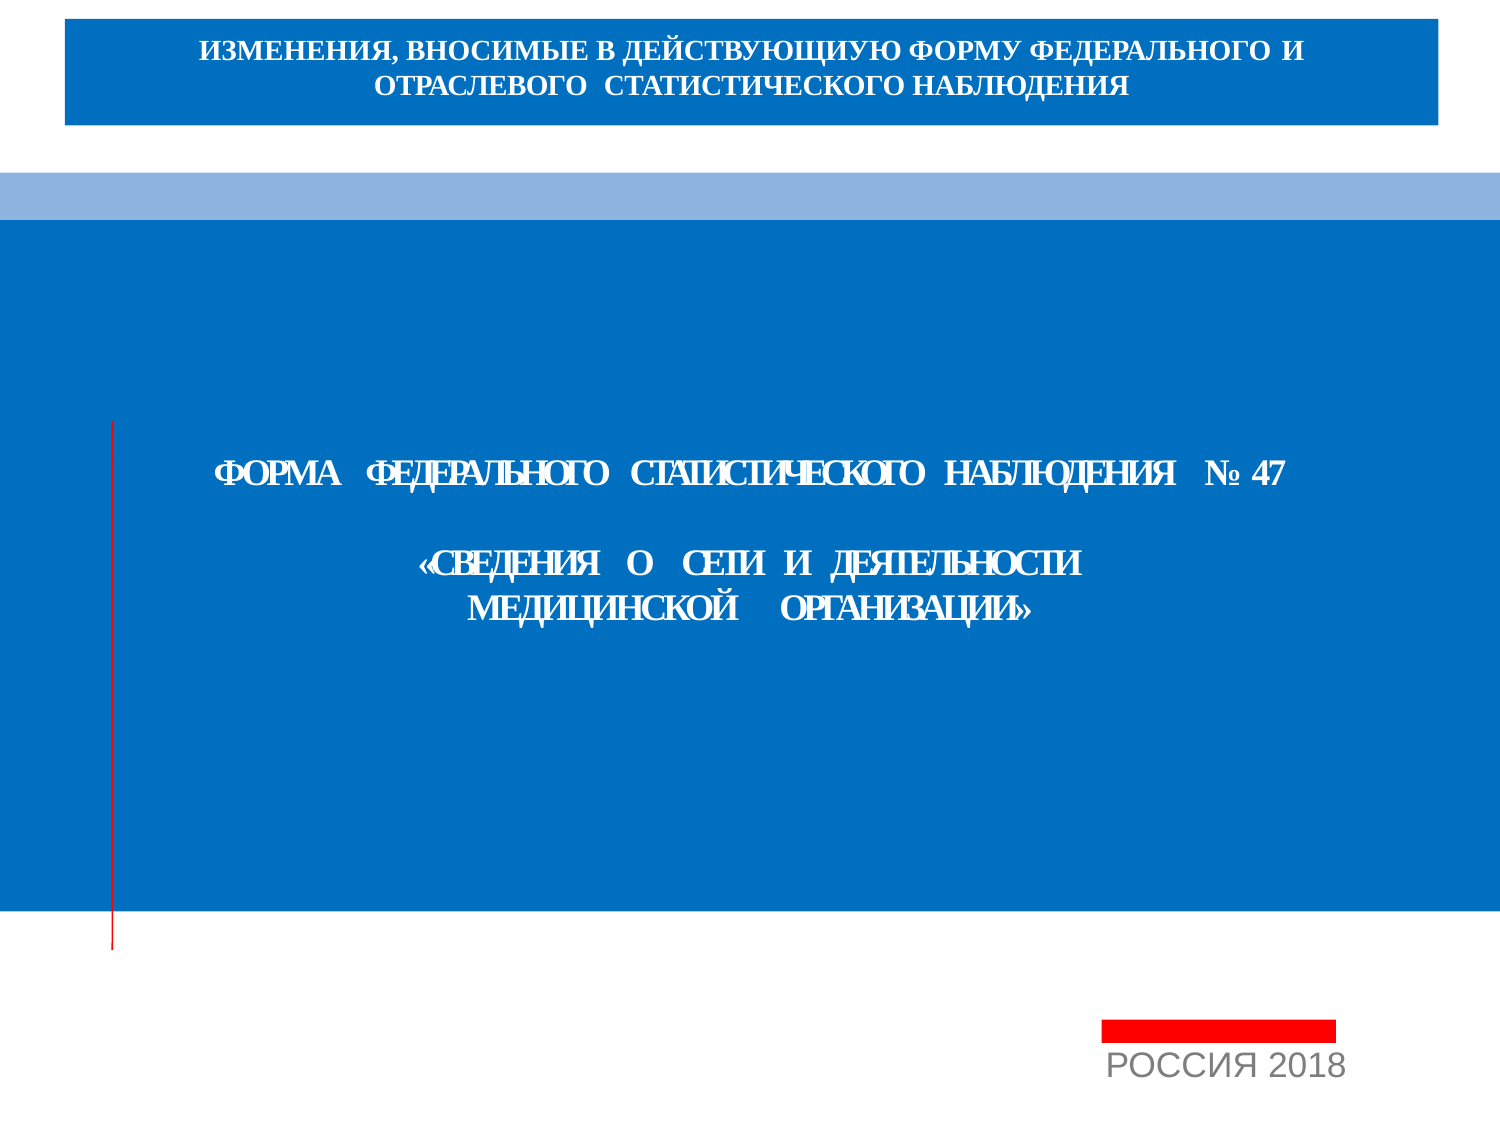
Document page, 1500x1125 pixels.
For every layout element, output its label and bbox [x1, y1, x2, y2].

text_box [1101, 1019, 1349, 1085]
text_box [64, 18, 1439, 126]
text_box [0, 172, 1500, 951]
